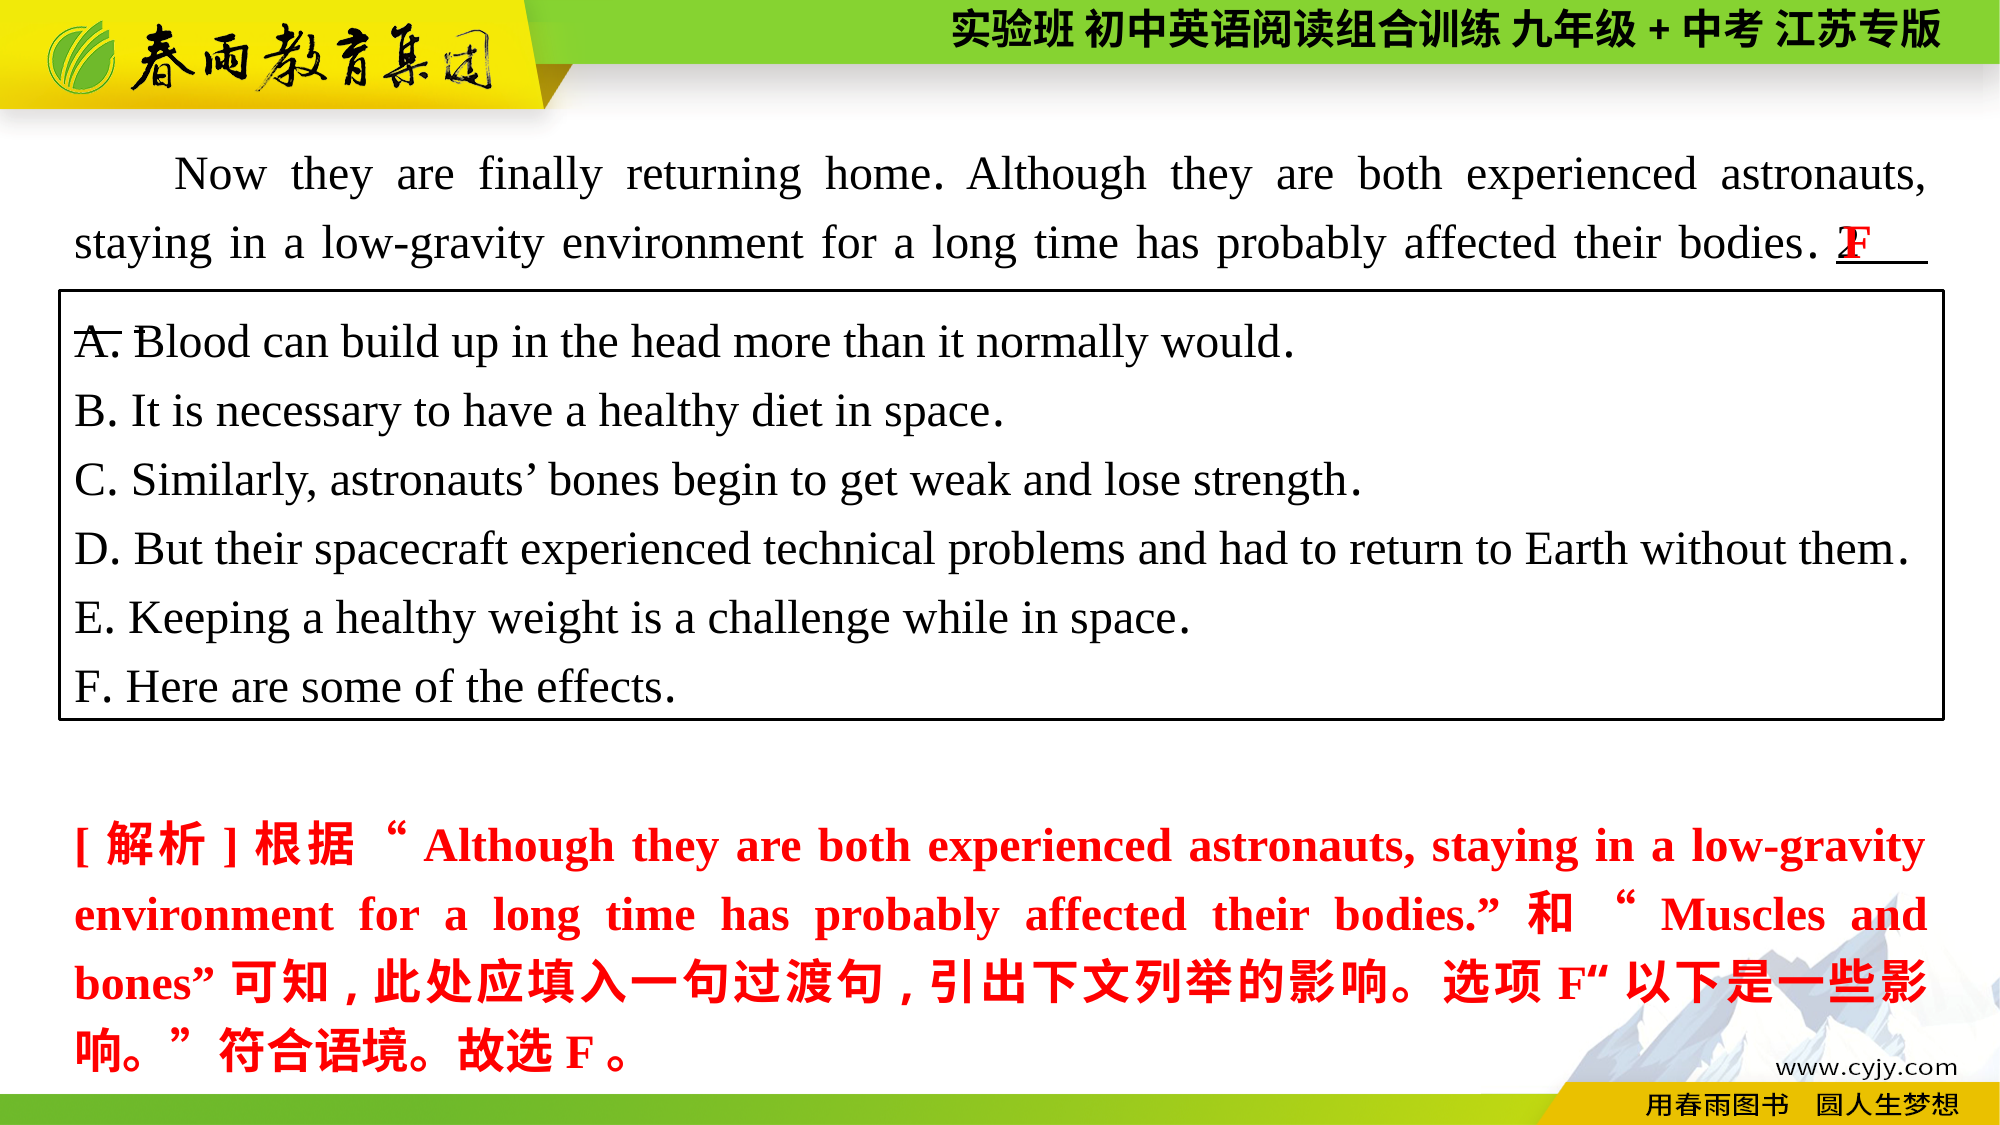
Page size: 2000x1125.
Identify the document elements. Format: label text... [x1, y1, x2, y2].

text_box F [1828, 191, 1888, 276]
text_box A. Blood can build up in the head more than it normally would. B. It is necessary to have a healthy diet in space. C. Similarly, astronauts’ bones begin to get weak and lose strength. D. But their spacecraft experienced technical problems and had to return to Earth without them. E. Keeping a healthy weight is a challenge while in space. F. Here are some of the effects. [59, 290, 1944, 720]
picture [0, 0, 2000, 1125]
text_box [解析]根据“Although they are both experienced astronauts, staying in a low-gravity environment for a long time has probably affected their bodies.”和“Muscles and bones”可知,此处应填入一句过渡句,引出下文列举的影响。选项F“以下是一些影响。”符合语境。故选F。 [59, 795, 1944, 1086]
list Now they are finally returning home. Although they are both experienced astronauts, staying in a low-gravity environment for a long time has probably affected their bodies. 2 . [59, 122, 1944, 271]
